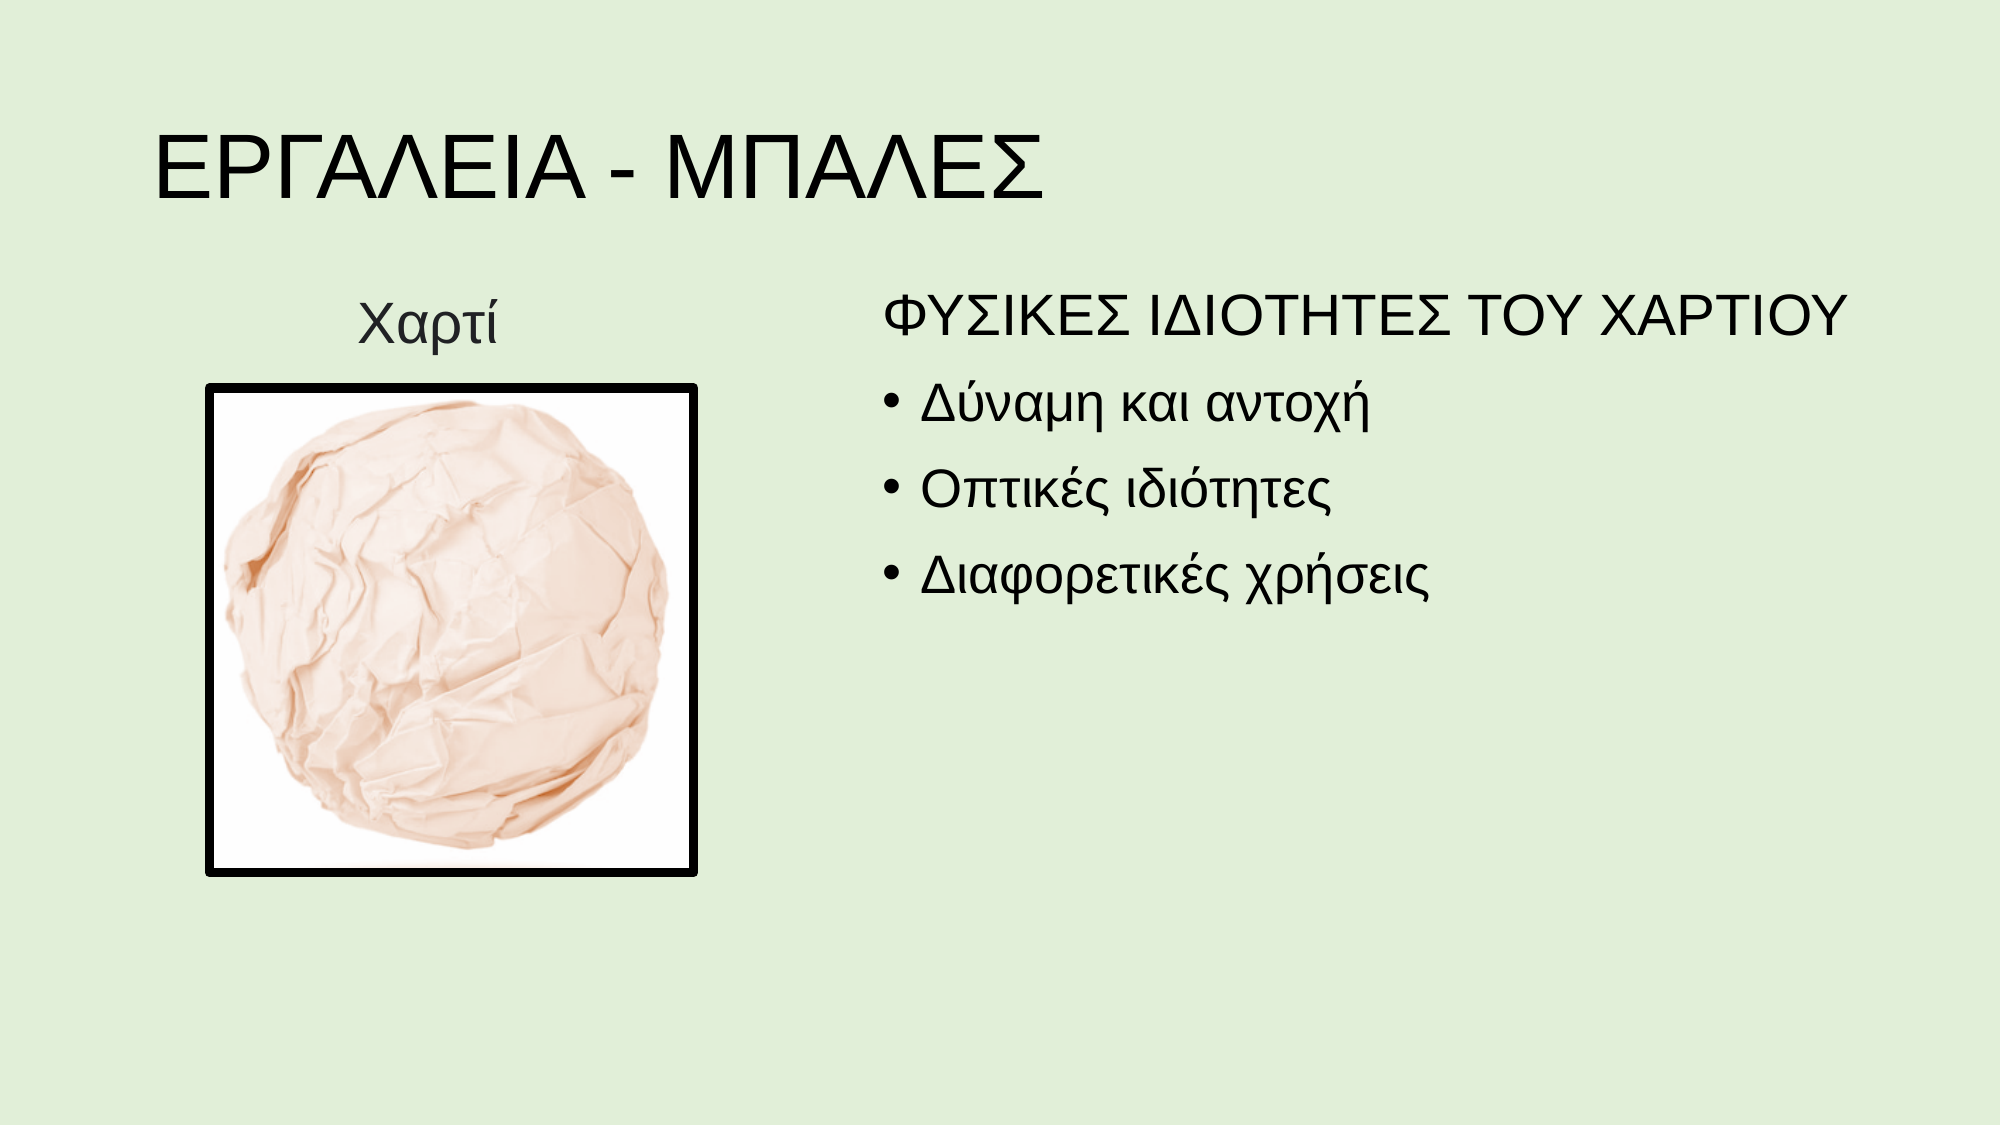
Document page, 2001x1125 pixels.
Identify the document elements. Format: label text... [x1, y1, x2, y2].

text_box ΦΥΣΙΚΕΣ ΙΔΙΟΤΗΤΕΣ ΤΟΥ ΧΑΡΤΙΟΥ Δύναμη και αντοχή Οπτικές ιδιότητες Διαφορετικές χρήσεις [867, 269, 1936, 1038]
picture [213, 392, 690, 869]
title ΕΡΓΑΛΕΙΑ - ΜΠΑΛΕΣ [137, 59, 1863, 278]
list Χαρτί [342, 277, 560, 391]
